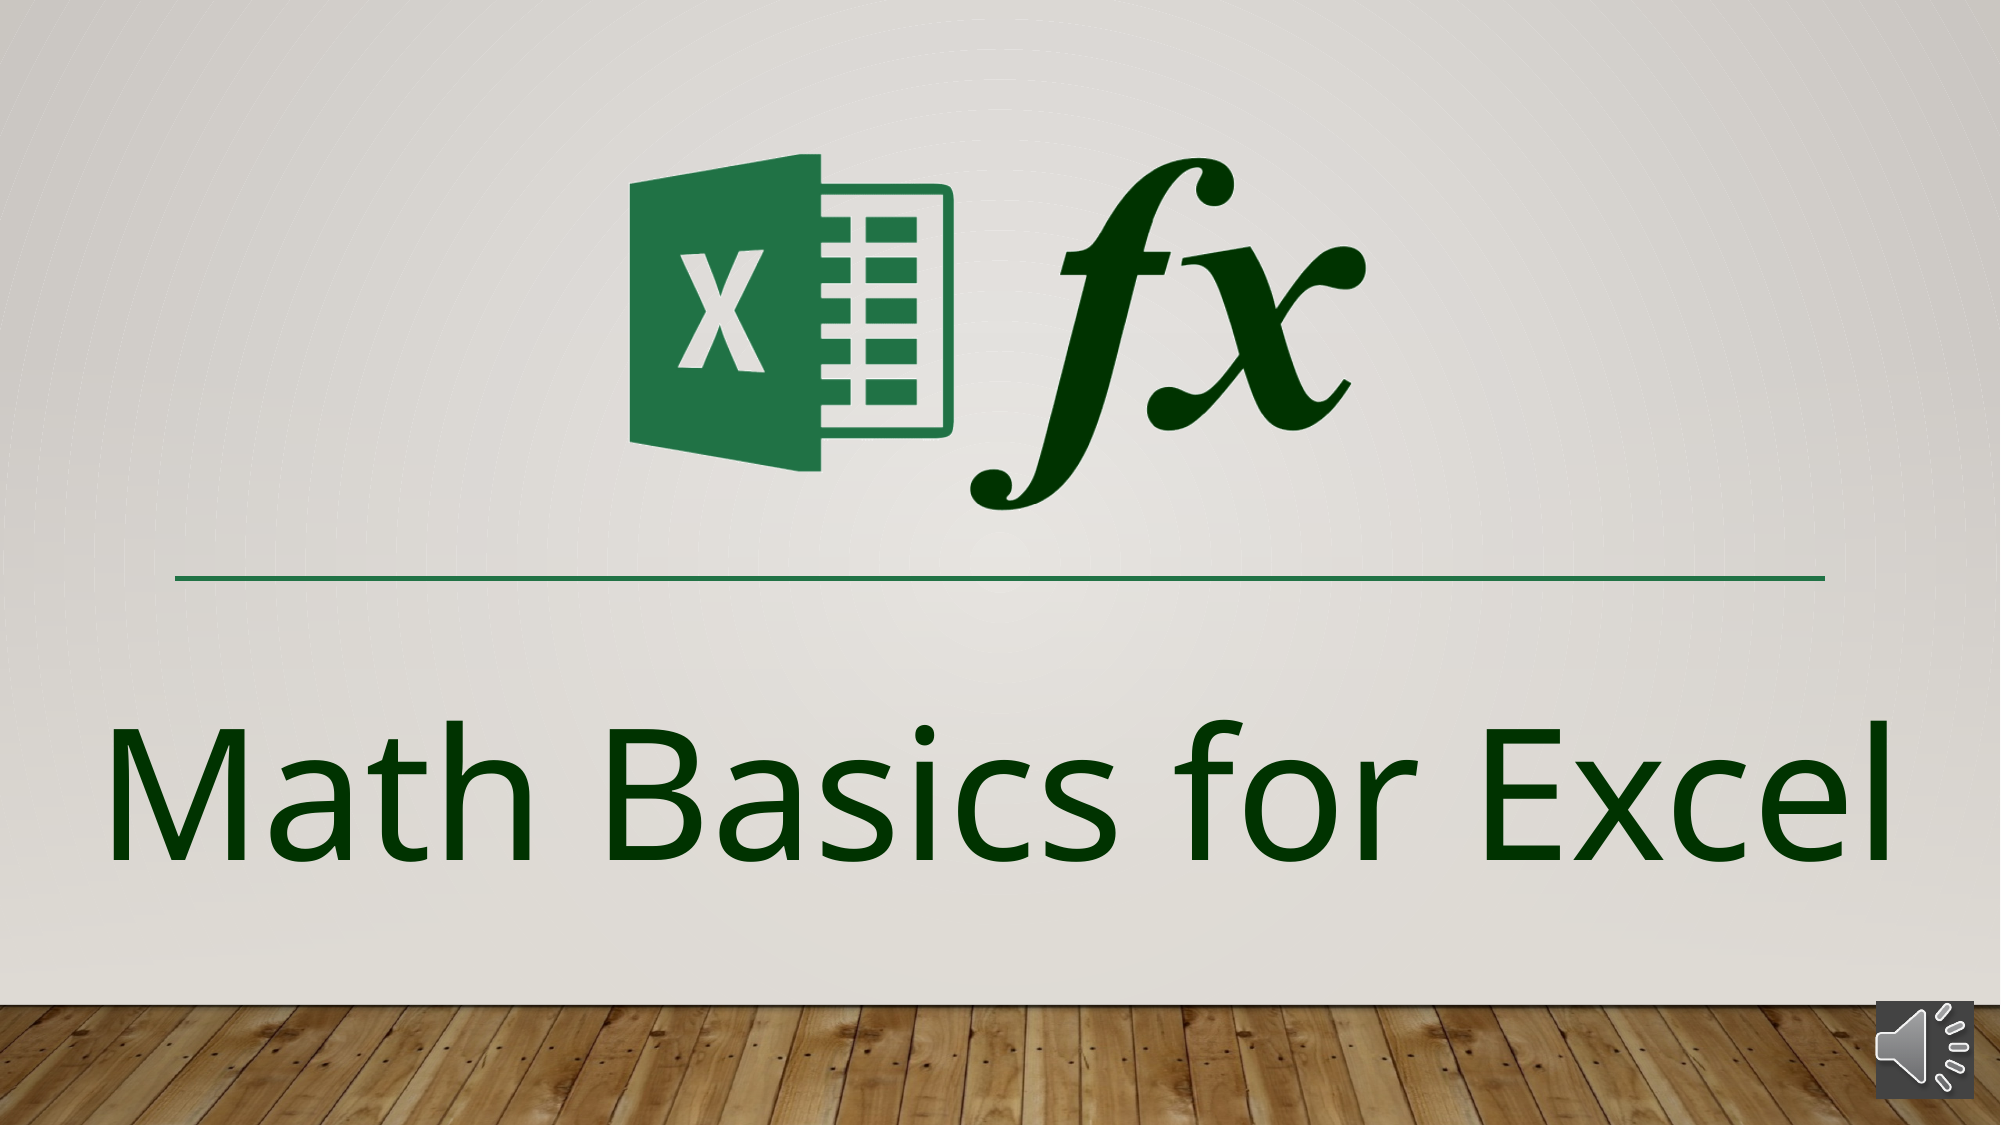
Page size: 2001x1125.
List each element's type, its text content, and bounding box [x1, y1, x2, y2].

title Math Basics for Excel [0, 637, 2000, 900]
picture [621, 137, 1379, 522]
picture [0, 999, 2000, 1125]
